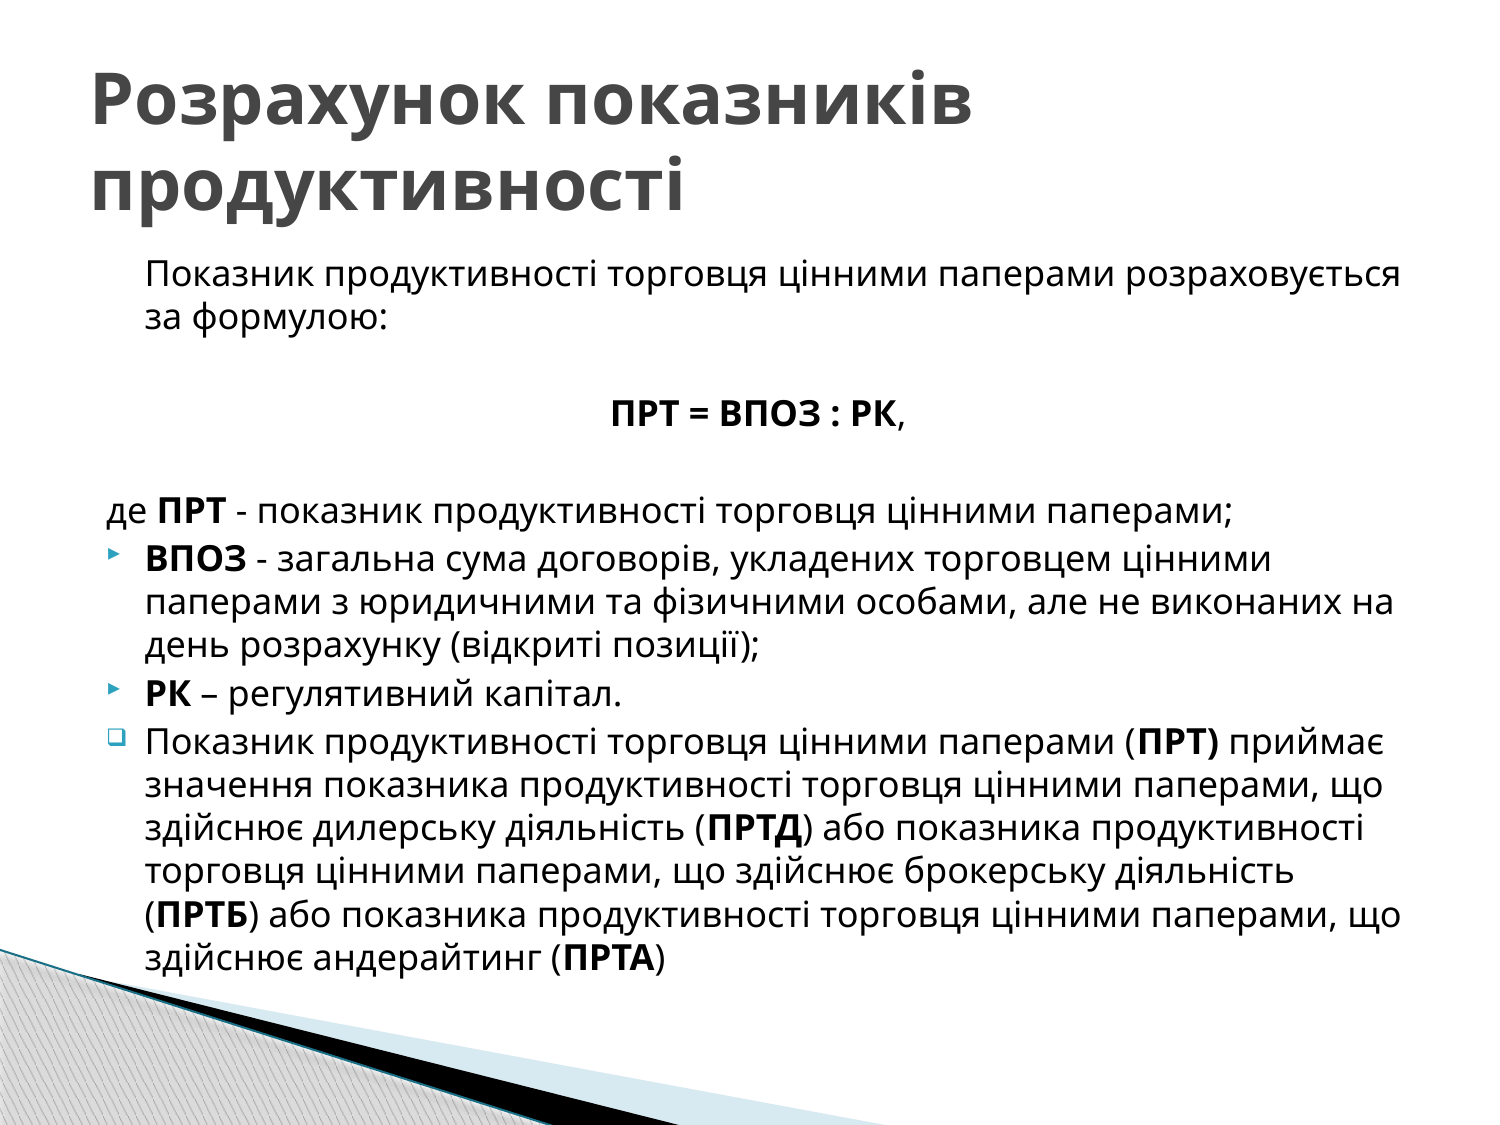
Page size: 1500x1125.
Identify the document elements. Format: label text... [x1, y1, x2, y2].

list Показник продуктивності торговця цінними паперами розраховується за формулою: ПРТ = ВПОЗ : РК, де ПРТ - показник продуктивності торговця цінними паперами; ВПОЗ - загальна сума договорів, укладених торговцем цінними паперами з юридичними та фізичними особами, але не виконаних на день розрахунку (відкриті позиції); РК – регулятивний капітал. Показник продуктивності торговця цінними паперами (ПРТ) приймає значення показника продуктивності торговця цінними паперами, що здійснює дилерську діяльність (ПРТД) або показника продуктивності торговця цінними паперами, що здійснює брокерську діяльність (ПРТБ) або показника продуктивності торговця цінними паперами, що здійснює андерайтинг (ПРТА) [75, 243, 1425, 986]
title Розрахунок показників продуктивності [75, 45, 1425, 233]
